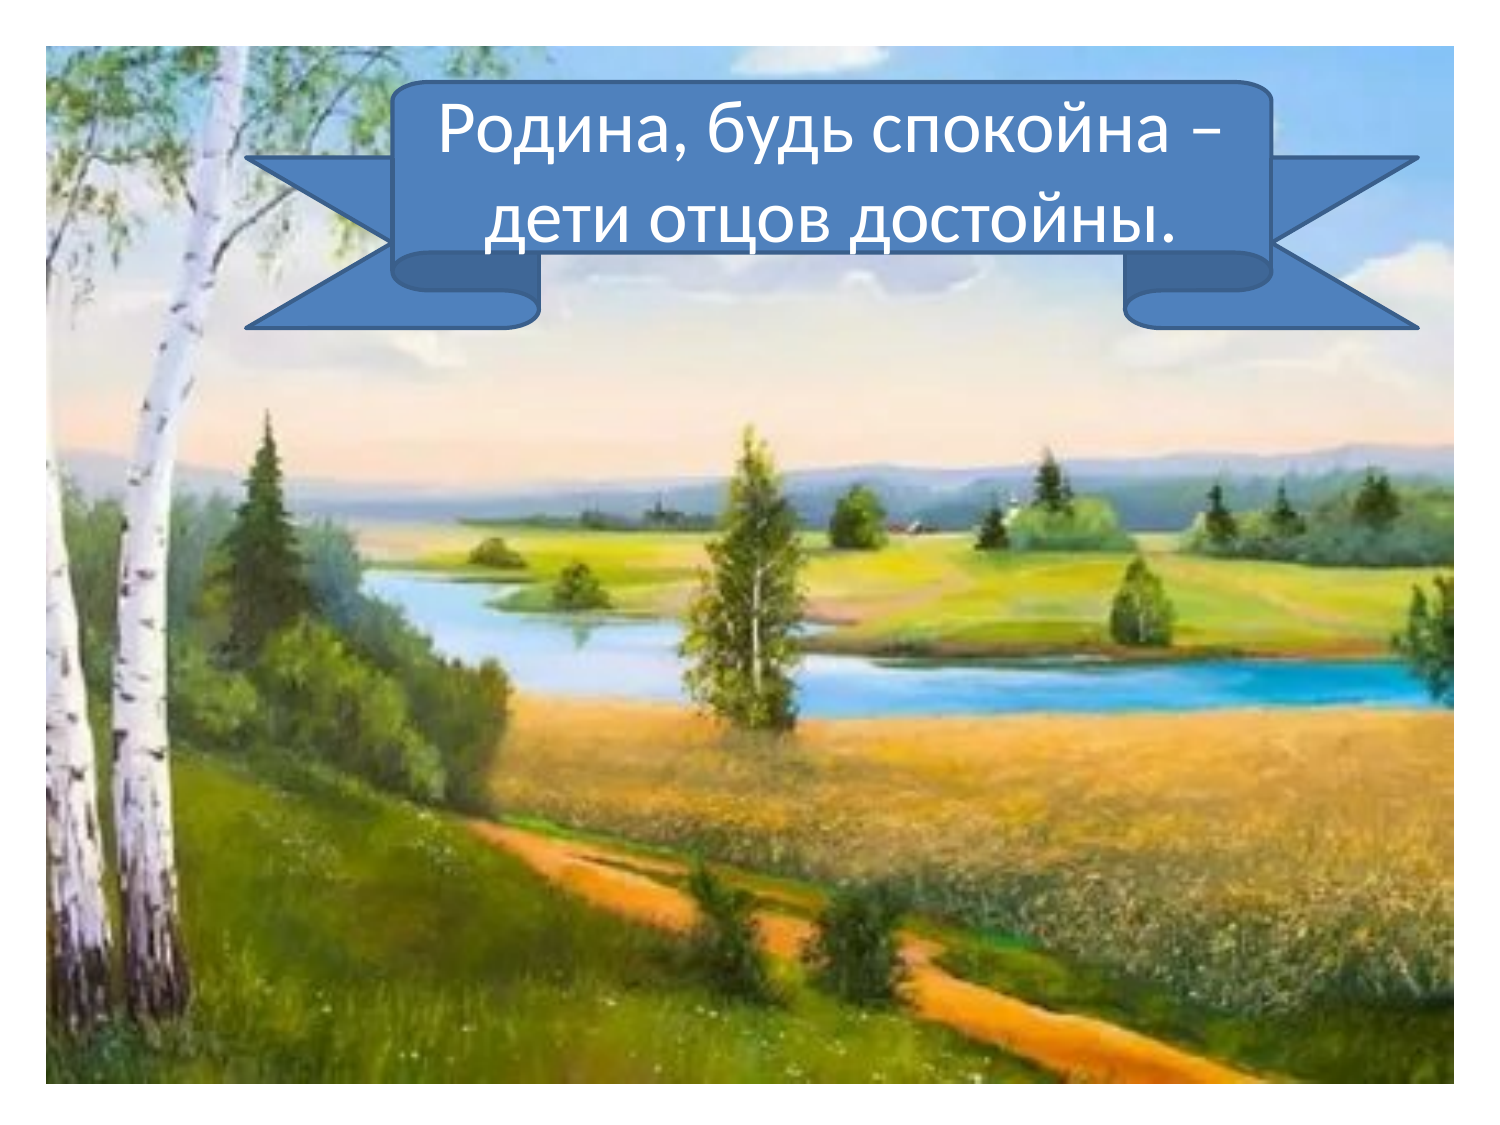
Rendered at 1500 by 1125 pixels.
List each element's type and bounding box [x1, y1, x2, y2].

picture [46, 46, 1454, 1084]
